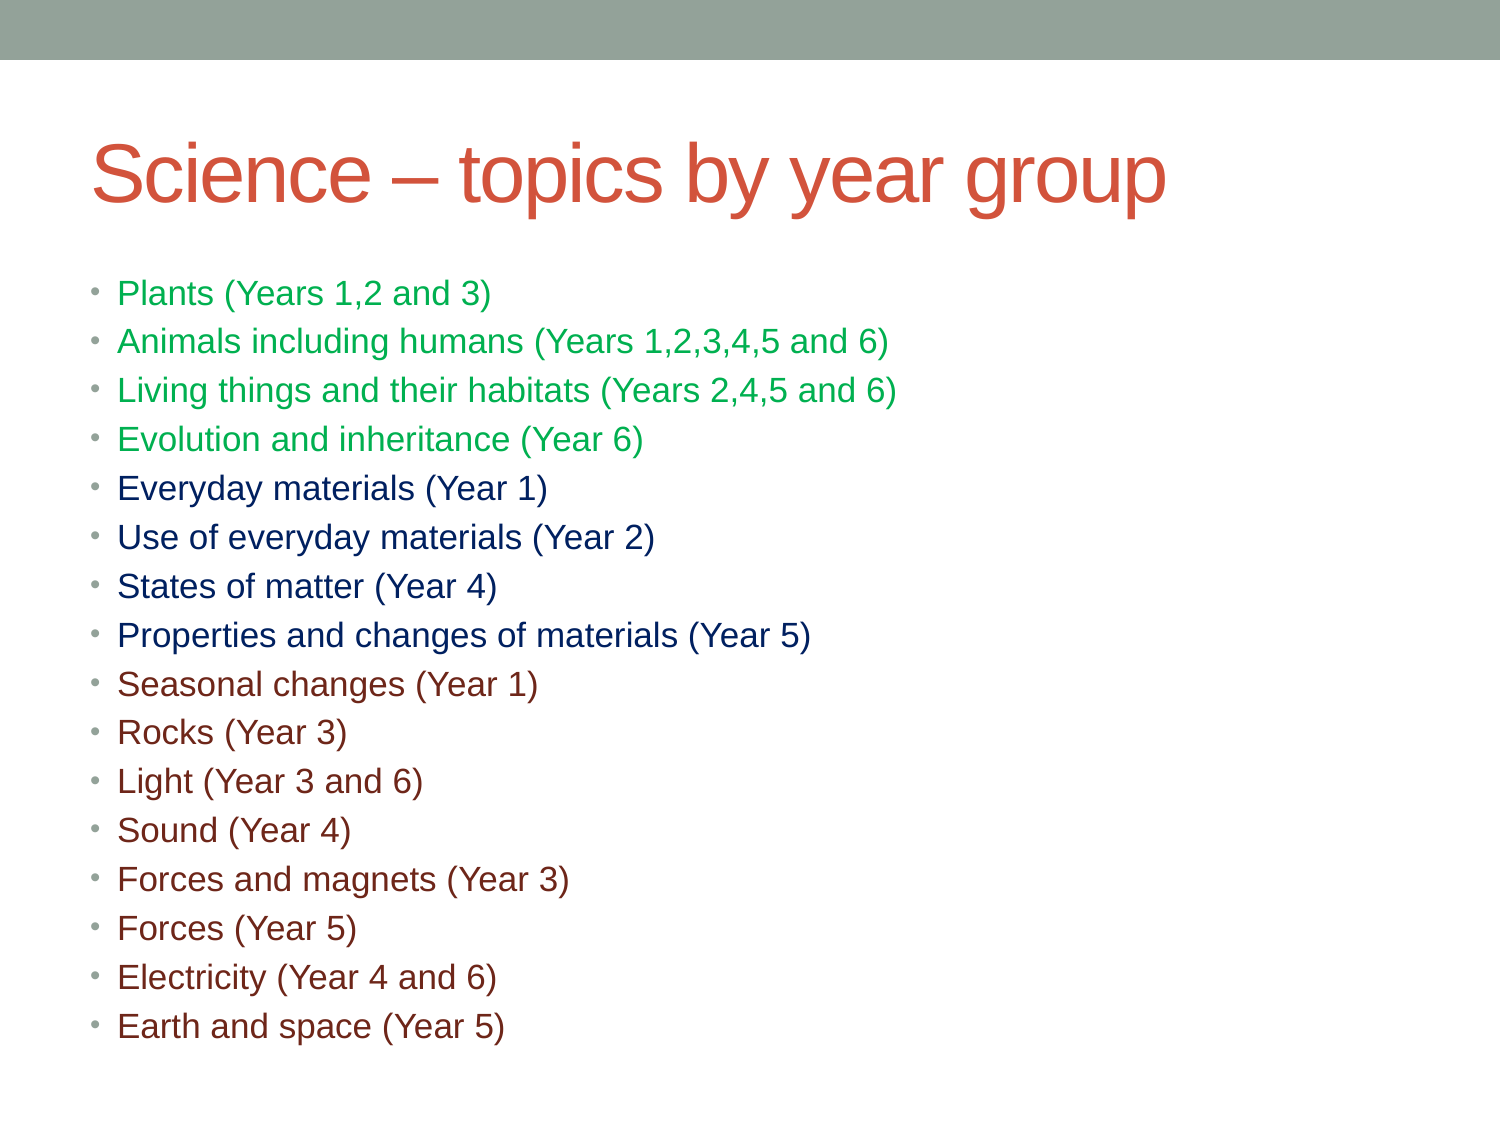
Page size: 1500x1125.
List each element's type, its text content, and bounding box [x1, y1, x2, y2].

title Science – topics by year group [75, 87, 1425, 250]
list Plants (Years 1,2 and 3) Animals including humans (Years 1,2,3,4,5 and 6) Living things and their habitats (Years 2,4,5 and 6) Evolution and inheritance (Year 6) Everyday materials (Year 1) Use of everyday materials (Year 2) States of matter (Year 4) Properties and changes of materials (Year 5) Seasonal changes (Year 1) Rocks (Year 3) Light (Year 3 and 6) Sound (Year 4) Forces and magnets (Year 3) Forces (Year 5) Electricity (Year 4 and 6) Earth and space (Year 5) [75, 262, 1425, 1063]
